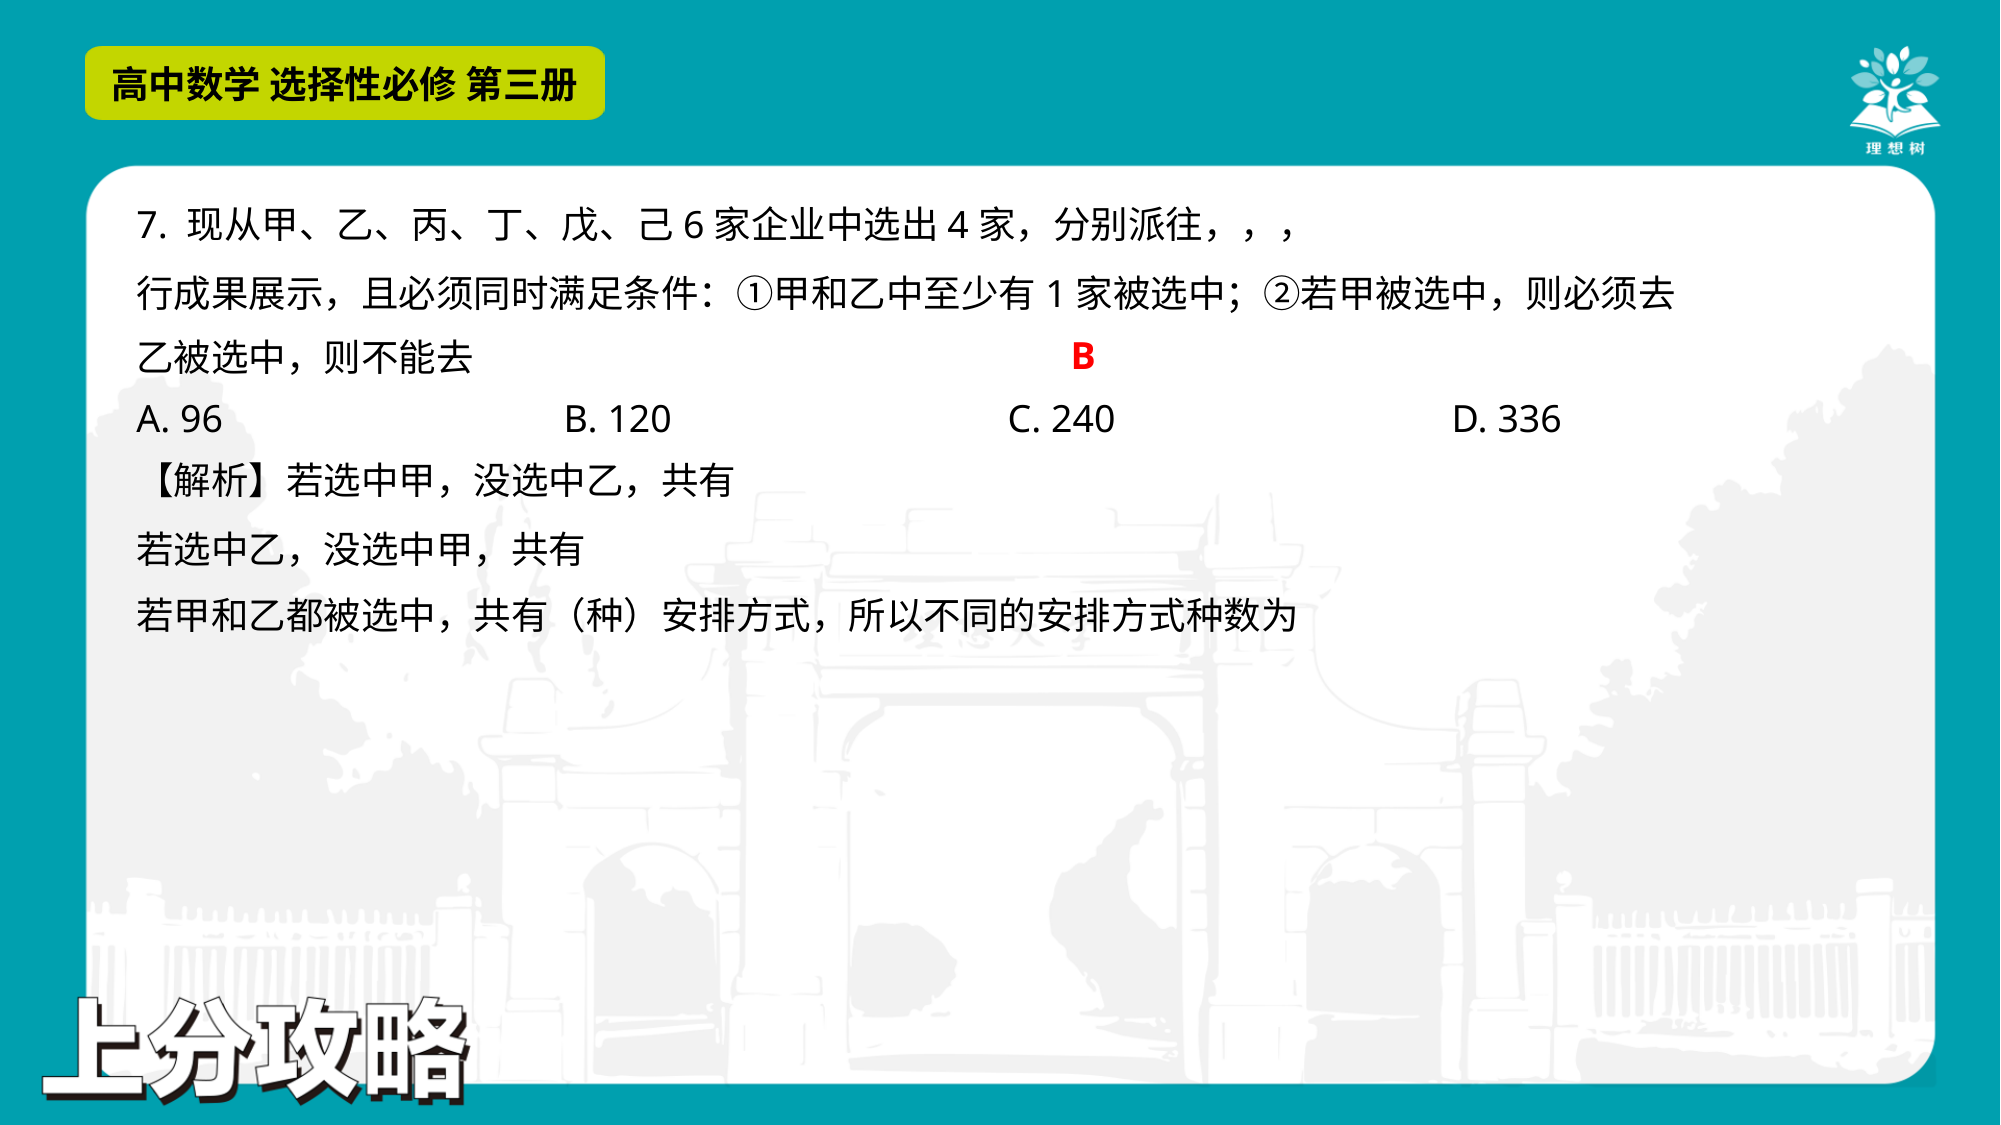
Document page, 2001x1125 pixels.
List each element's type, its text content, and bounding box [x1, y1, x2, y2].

text_box A. 96 B. 120 C. 240 D. 336 [136, 373, 1865, 433]
text_box B [1056, 312, 1111, 371]
picture [0, 0, 2000, 1125]
